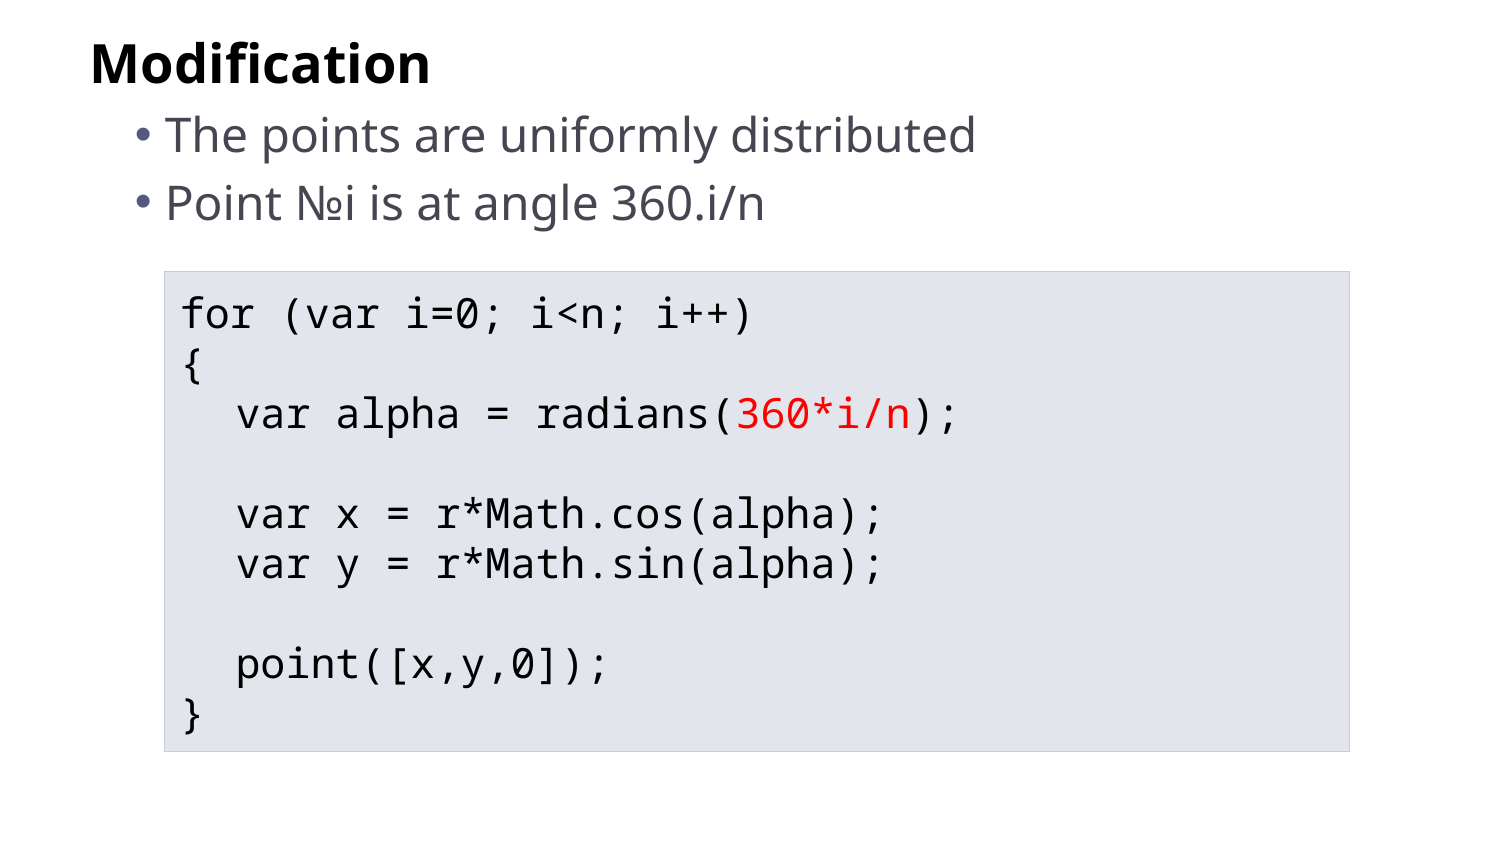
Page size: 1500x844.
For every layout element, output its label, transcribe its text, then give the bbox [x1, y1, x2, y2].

text_box for (var i=0; i<n; i++) { var alpha = radians(360*i/n); var x = r*Math.cos(alpha); var y = r*Math.sin(alpha); point([x,y,0]); } [164, 271, 1350, 752]
list Modification The points are uniformly distributed Point №i is at angle 360.i/n [75, 21, 1475, 835]
